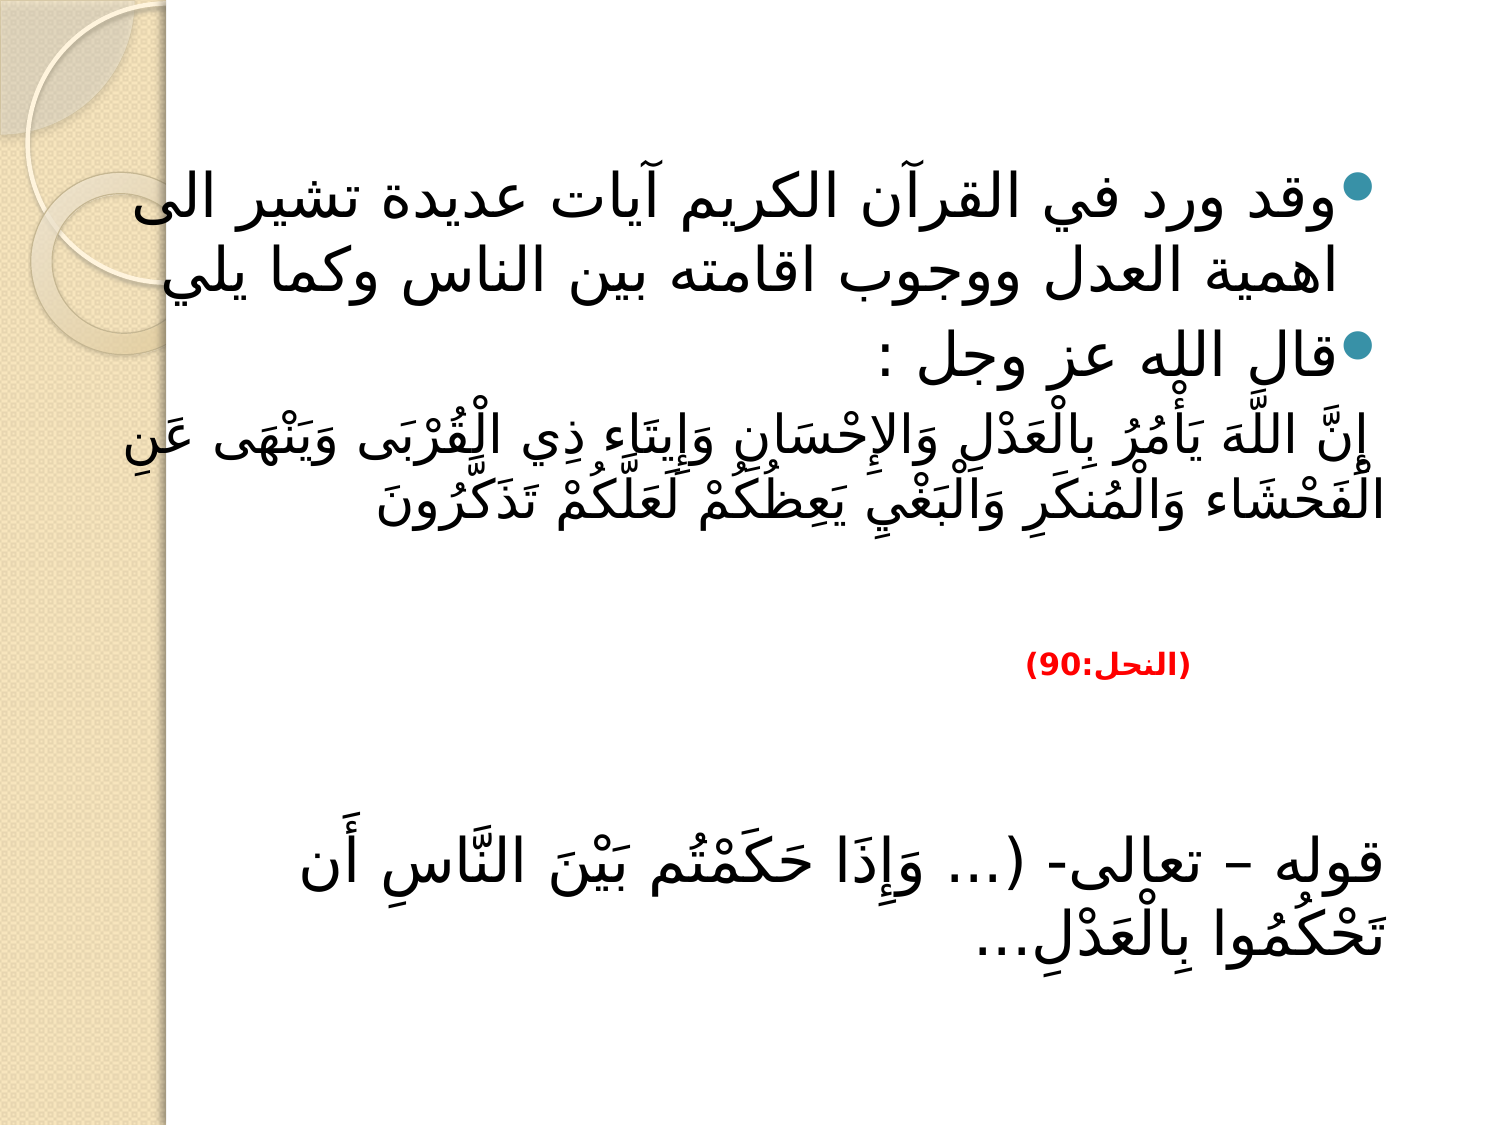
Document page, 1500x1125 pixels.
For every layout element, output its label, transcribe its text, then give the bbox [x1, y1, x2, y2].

list وقد ورد في القرآن الكريم آيات عديدة تشير الى اهمية العدل ووجوب اقامته بين الناس وكما يلي قال الله عز وجل : إِنَّ اللَّهَ يَأْمُرُ بِالْعَدْلِ وَالإِحْسَانِ وَإِيتَاء ذِي الْقُرْبَى وَيَنْهَى عَنِ الْفَحْشَاء وَالْمُنكَرِ وَالْبَغْيِ يَعِظُكُمْ لَعَلَّكُمْ تَذَكَّرُونَ (النحل:90) قوله – تعالى- (... وَإِذَا حَكَمْتُم بَيْنَ النَّاسِ أَن تَحْكُمُوا بِالْعَدْلِ... [100, 149, 1412, 1059]
